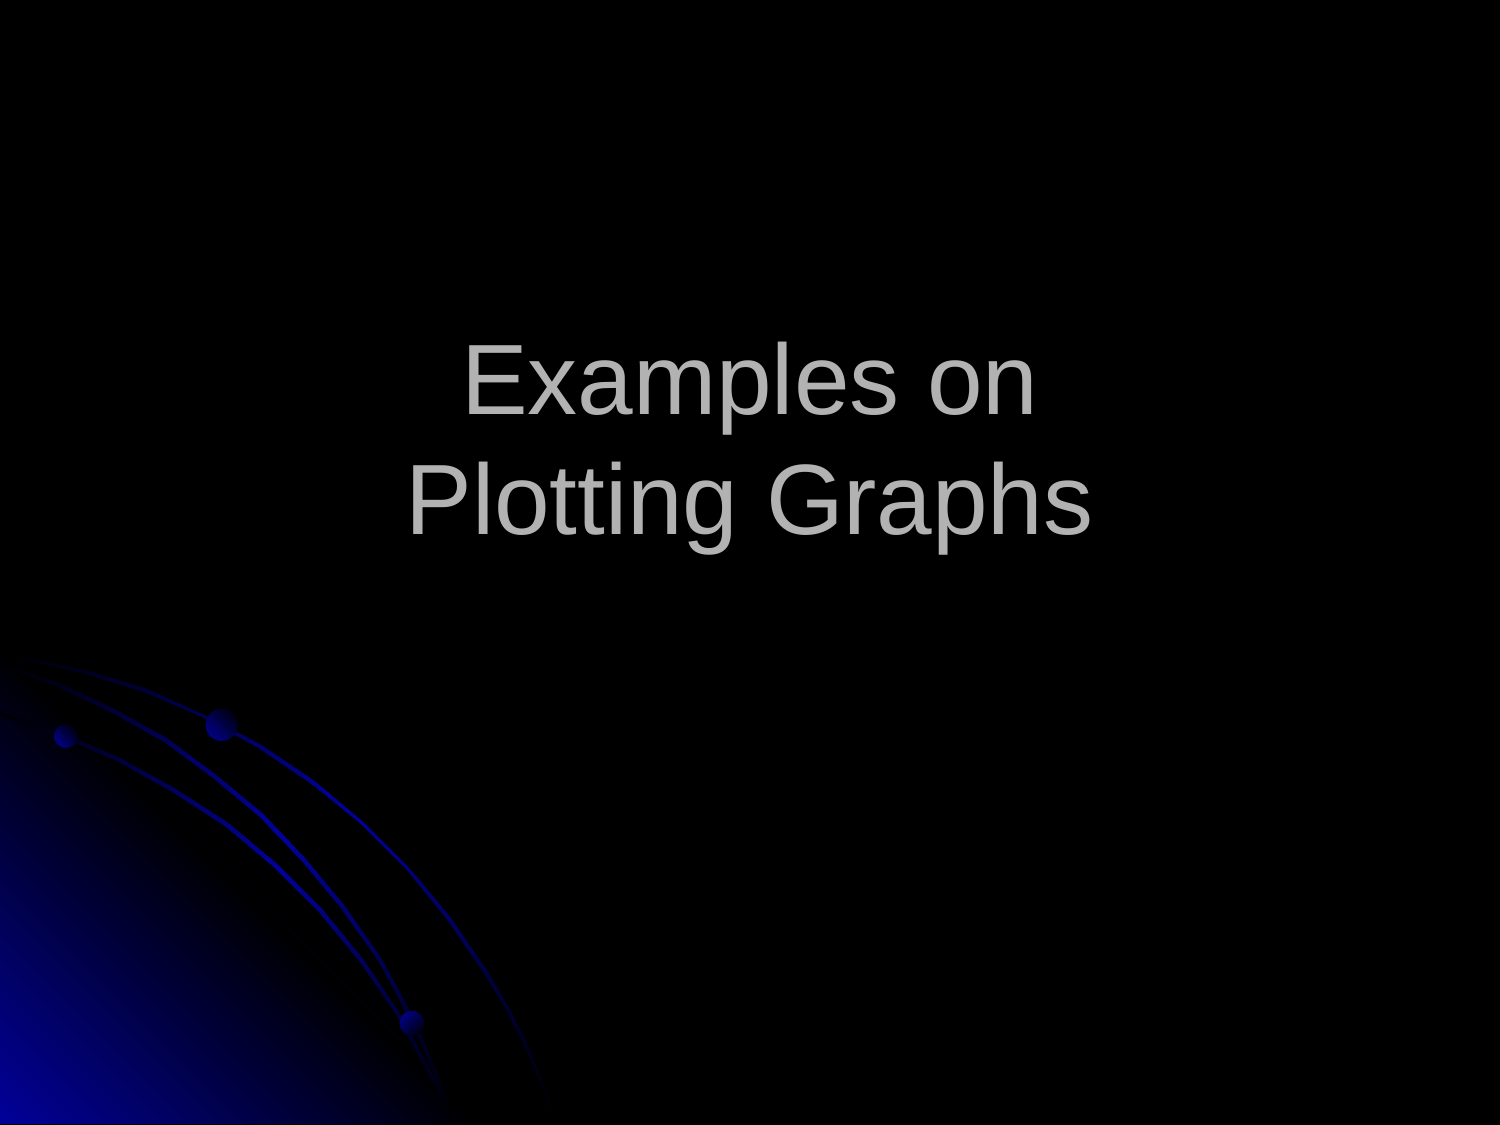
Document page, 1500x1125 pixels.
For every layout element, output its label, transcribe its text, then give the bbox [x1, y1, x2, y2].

title Examples on Plotting Graphs [112, 306, 1388, 563]
